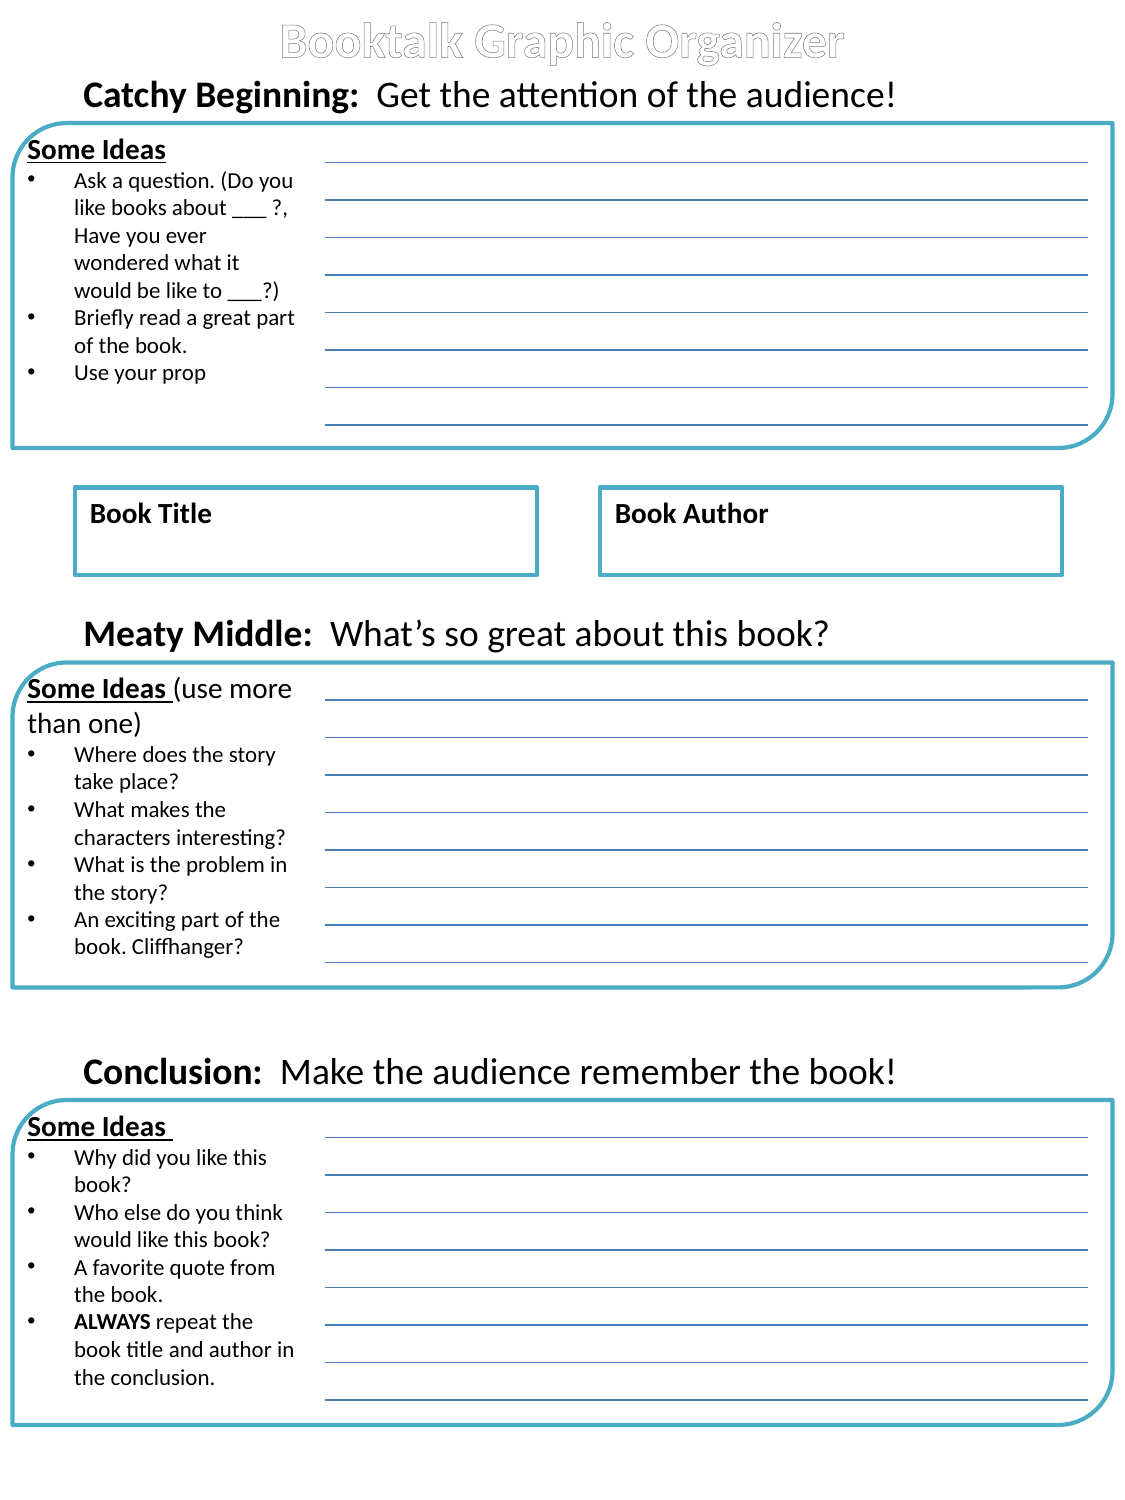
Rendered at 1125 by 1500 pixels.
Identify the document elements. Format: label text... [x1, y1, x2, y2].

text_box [74, 487, 1063, 576]
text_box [12, 62, 1113, 449]
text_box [12, 1039, 1113, 1426]
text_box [324, 162, 1088, 426]
text_box Booktalk Graphic Organizer [264, 0, 861, 60]
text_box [12, 601, 1113, 988]
